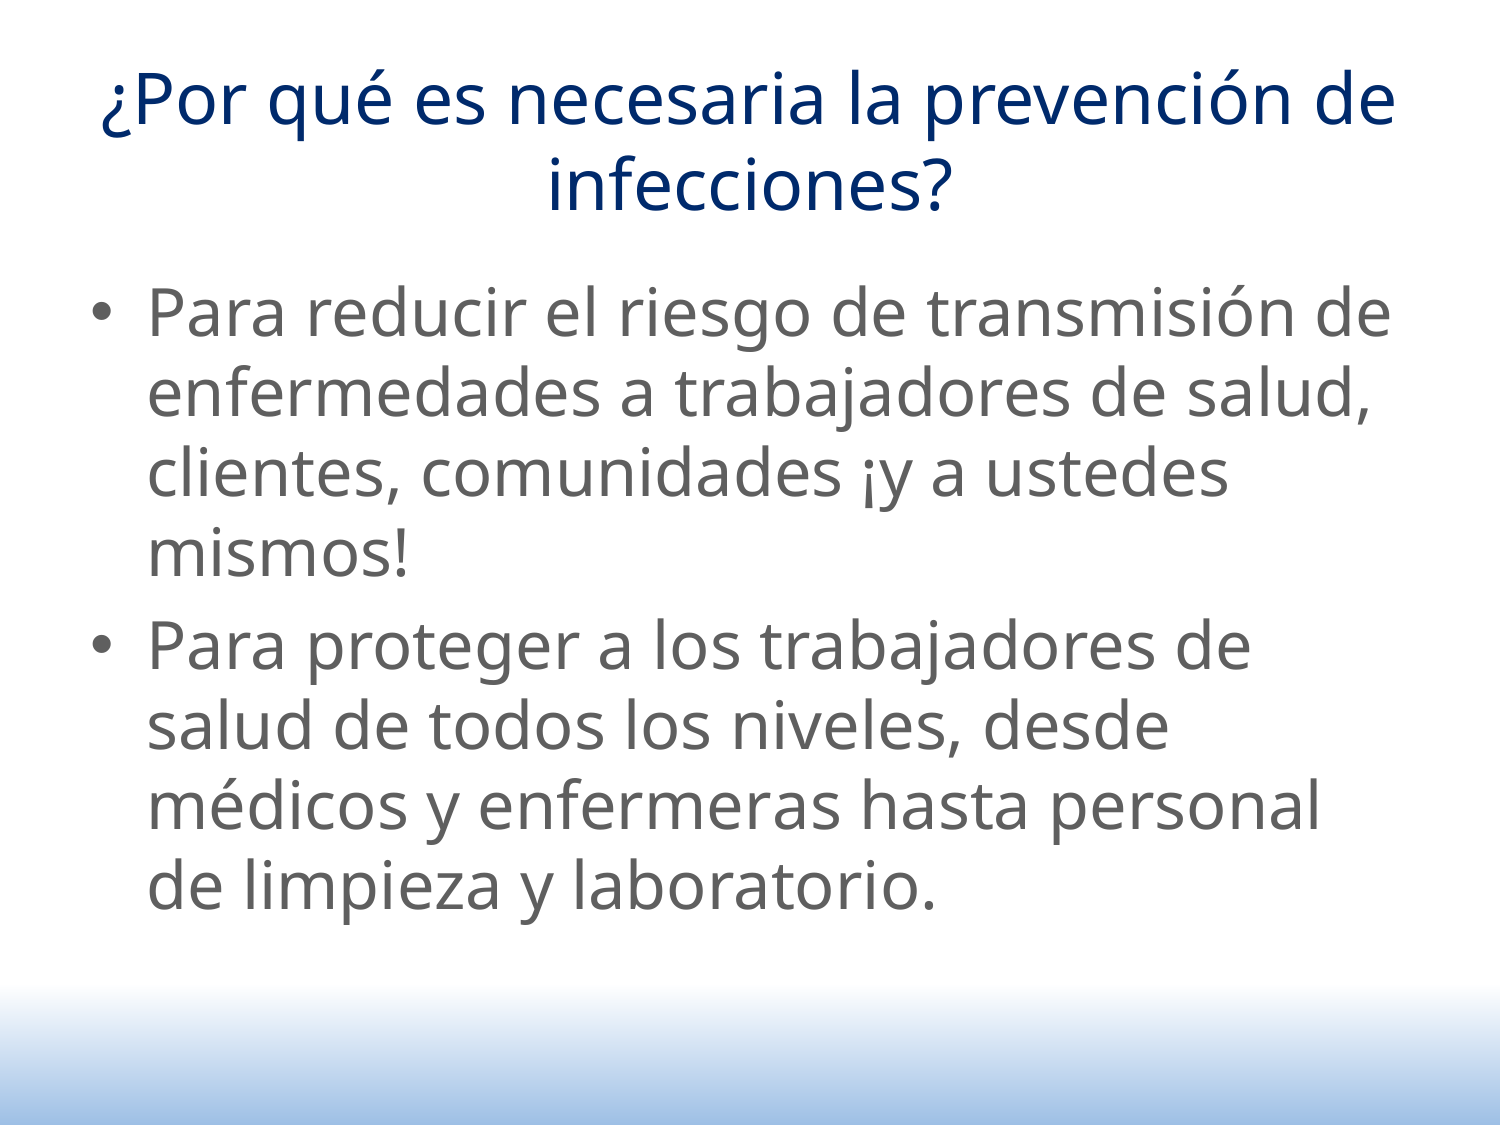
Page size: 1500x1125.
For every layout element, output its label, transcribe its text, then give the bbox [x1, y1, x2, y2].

list Para reducir el riesgo de transmisión de enfermedades a trabajadores de salud, clientes, comunidades ¡y a ustedes mismos! Para proteger a los trabajadores de salud de todos los niveles, desde médicos y enfermeras hasta personal de limpieza y laboratorio. [75, 262, 1425, 1005]
title ¿Por qué es necesaria la prevención de infecciones? [75, 45, 1425, 233]
